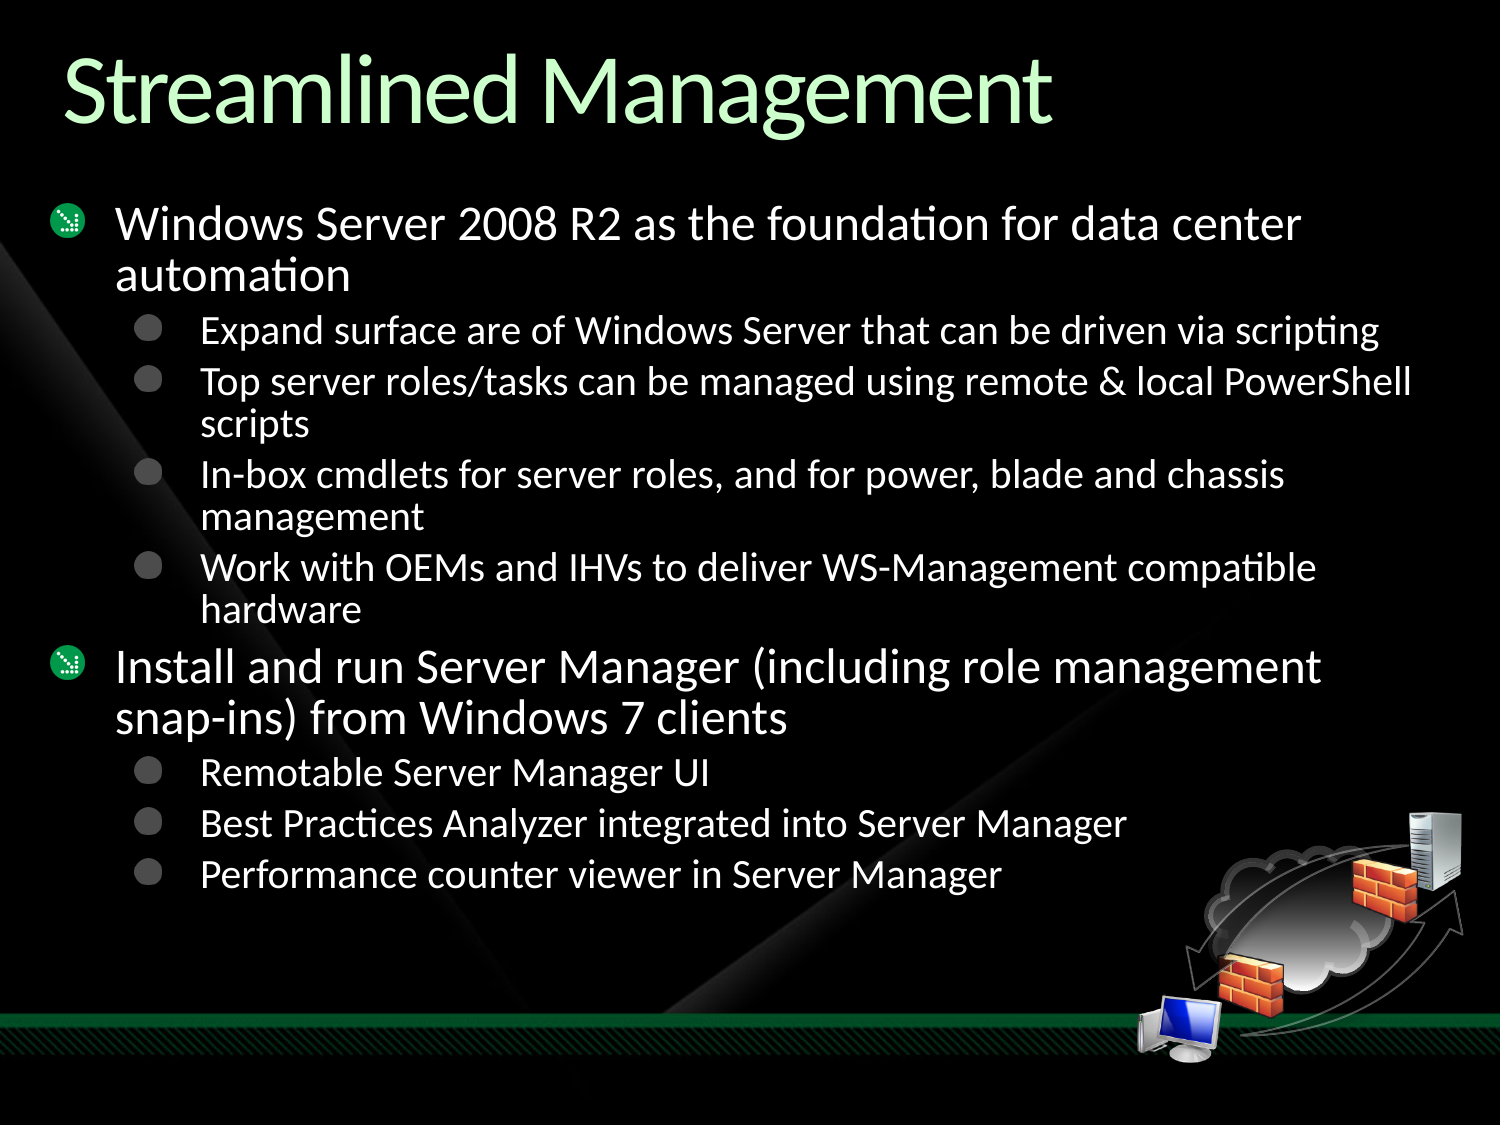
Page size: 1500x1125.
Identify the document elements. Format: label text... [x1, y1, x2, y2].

list Windows Server 2008 R2 as the foundation for data center automation Expand surface are of Windows Server that can be driven via scripting Top server roles/tasks can be managed using remote & local PowerShell scripts In-box cmdlets for server roles, and for power, blade and chassis management Work with OEMs and IHVs to deliver WS-Management compatible hardware Install and run Server Manager (including role management snap-ins) from Windows 7 clients Remotable Server Manager UI Best Practices Analyzer integrated into Server Manager Performance counter viewer in Server Manager [50, 200, 1425, 1025]
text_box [1137, 812, 1463, 1063]
picture [0, 0, 1500, 1125]
title Streamlined Management [62, 37, 1438, 147]
